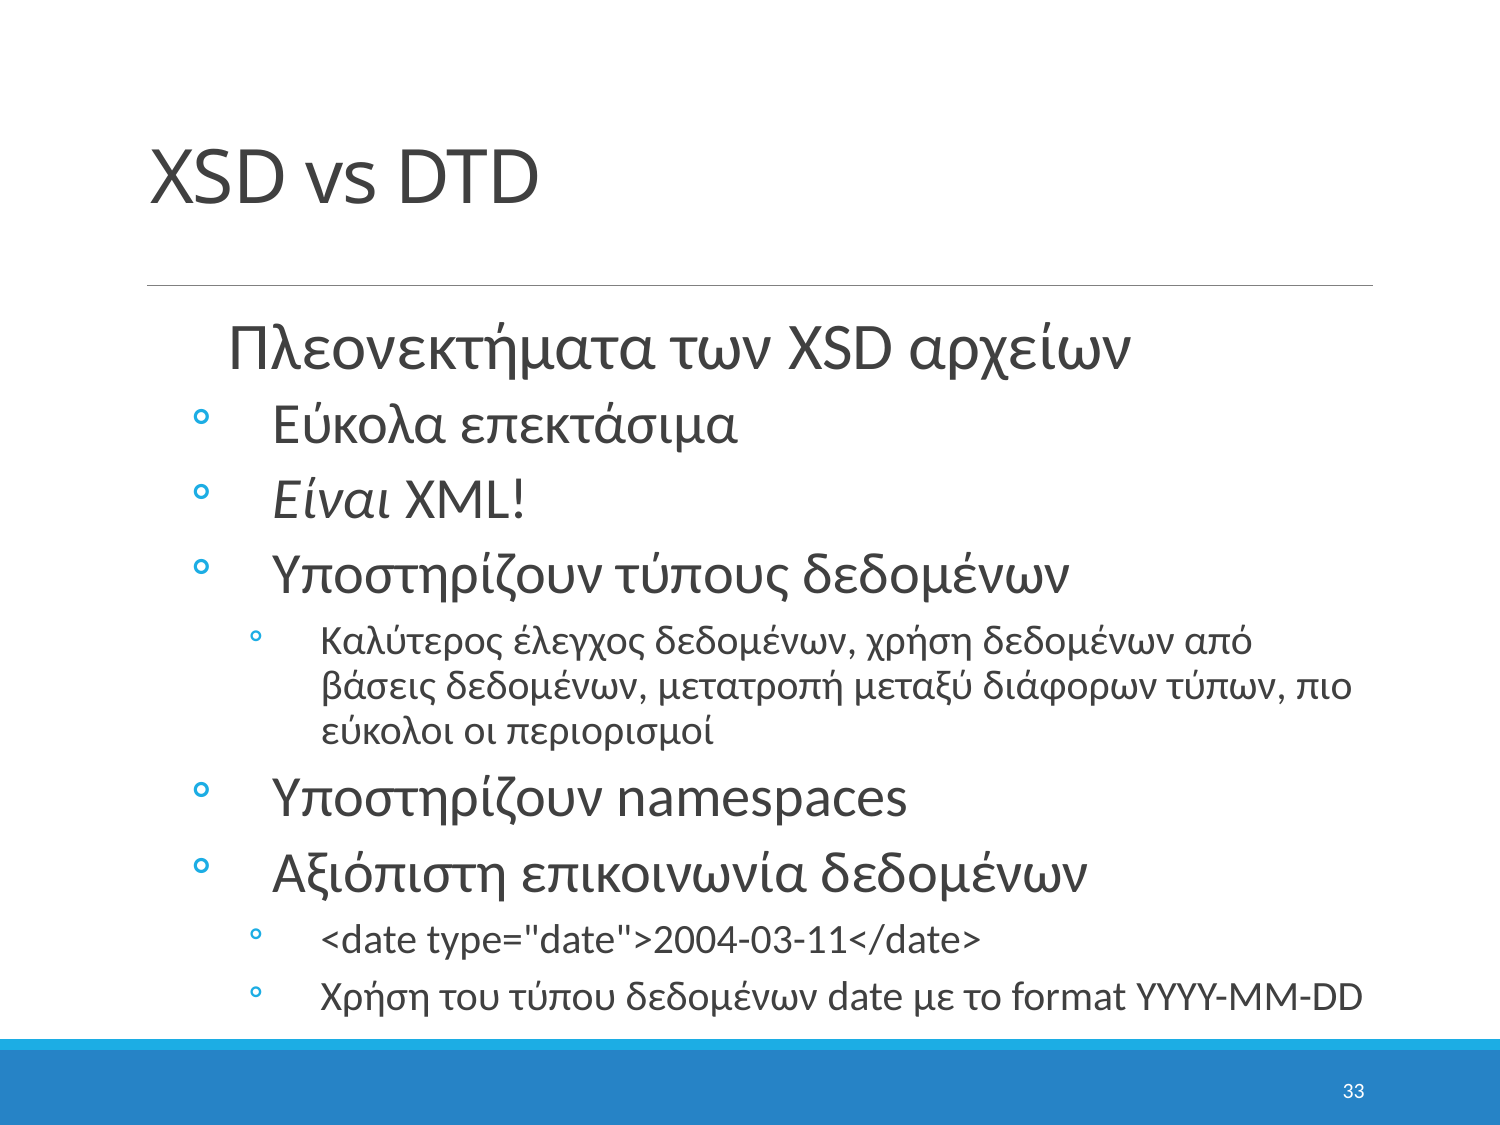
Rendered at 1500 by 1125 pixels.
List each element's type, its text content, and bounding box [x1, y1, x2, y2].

title XSD vs DTD [135, 43, 1373, 227]
slide_number 33 [1218, 1059, 1380, 1120]
list Πλεονεκτήματα των XSD αρχείων Εύκολα επεκτάσιμα Είναι XML! Υποστηρίζουν τύπους δεδομένων Καλύτερος έλεγχος δεδομένων, χρήση δεδομένων από βάσεις δεδομένων, μετατροπή μεταξύ διάφορων τύπων, πιο εύκολοι οι περιορισμοί Υποστηρίζουν namespaces Αξιόπιστη επικοινωνία δεδομένων <date type="date">2004-03-11</date> Χρήση του τύπου δεδομένων date με το format YYYY-MM-DD [135, 304, 1373, 1096]
